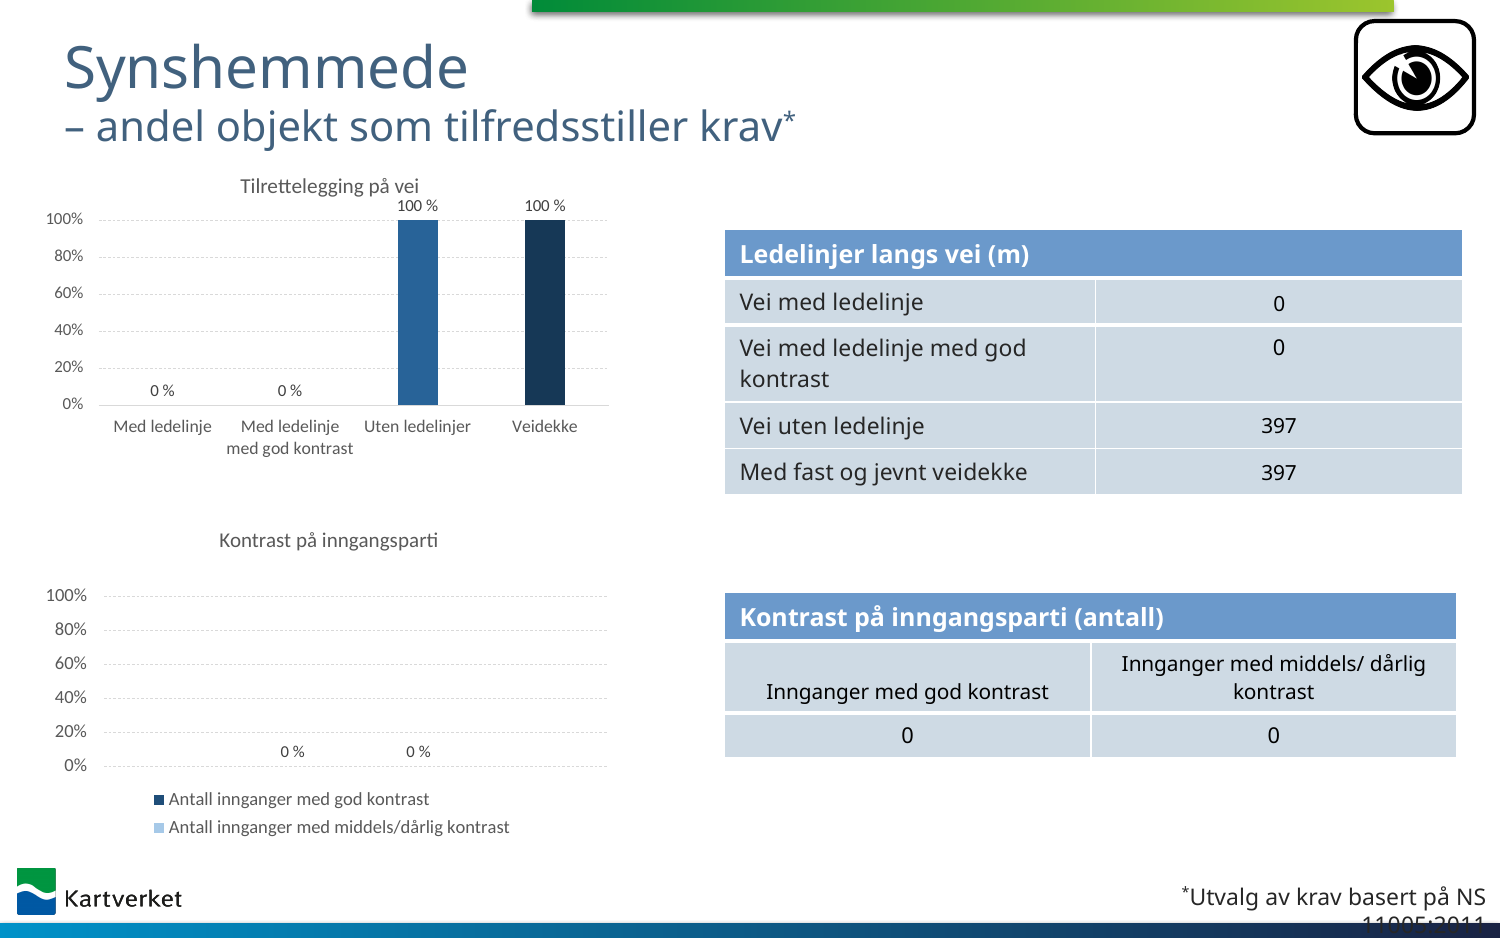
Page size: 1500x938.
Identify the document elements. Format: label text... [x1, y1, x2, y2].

table_header Kontrast på inngangsparti (antall) [725, 593, 1456, 639]
table_cell 0 [725, 715, 1090, 757]
table_cell Vei med ledelinje [725, 280, 1095, 323]
text_box Synshemmede – andel objekt som tilfredsstiller krav* [49, 24, 1431, 158]
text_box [1355, 20, 1475, 134]
table_header Ledelinjer langs vei (m) [725, 230, 1462, 276]
table_cell Innganger med god kontrast [725, 643, 1090, 711]
table_cell Vei uten ledelinje [725, 403, 1095, 448]
table_cell 0 [1096, 280, 1462, 323]
table_cell 397 [1096, 449, 1462, 494]
table_cell Med fast og jevnt veidekke [725, 449, 1095, 494]
table_cell 397 [1096, 403, 1462, 448]
picture [41, 166, 619, 492]
picture [41, 520, 617, 846]
table_cell 0 [1092, 715, 1456, 757]
table_cell 0 [1096, 327, 1462, 401]
text_box *Utvalg av krav basert på NS 11005:2011 [1068, 873, 1500, 938]
table_cell Innganger med middels/ dårlig kontrast [1092, 643, 1456, 711]
table_cell Vei med ledelinje med god kontrast [725, 327, 1095, 401]
